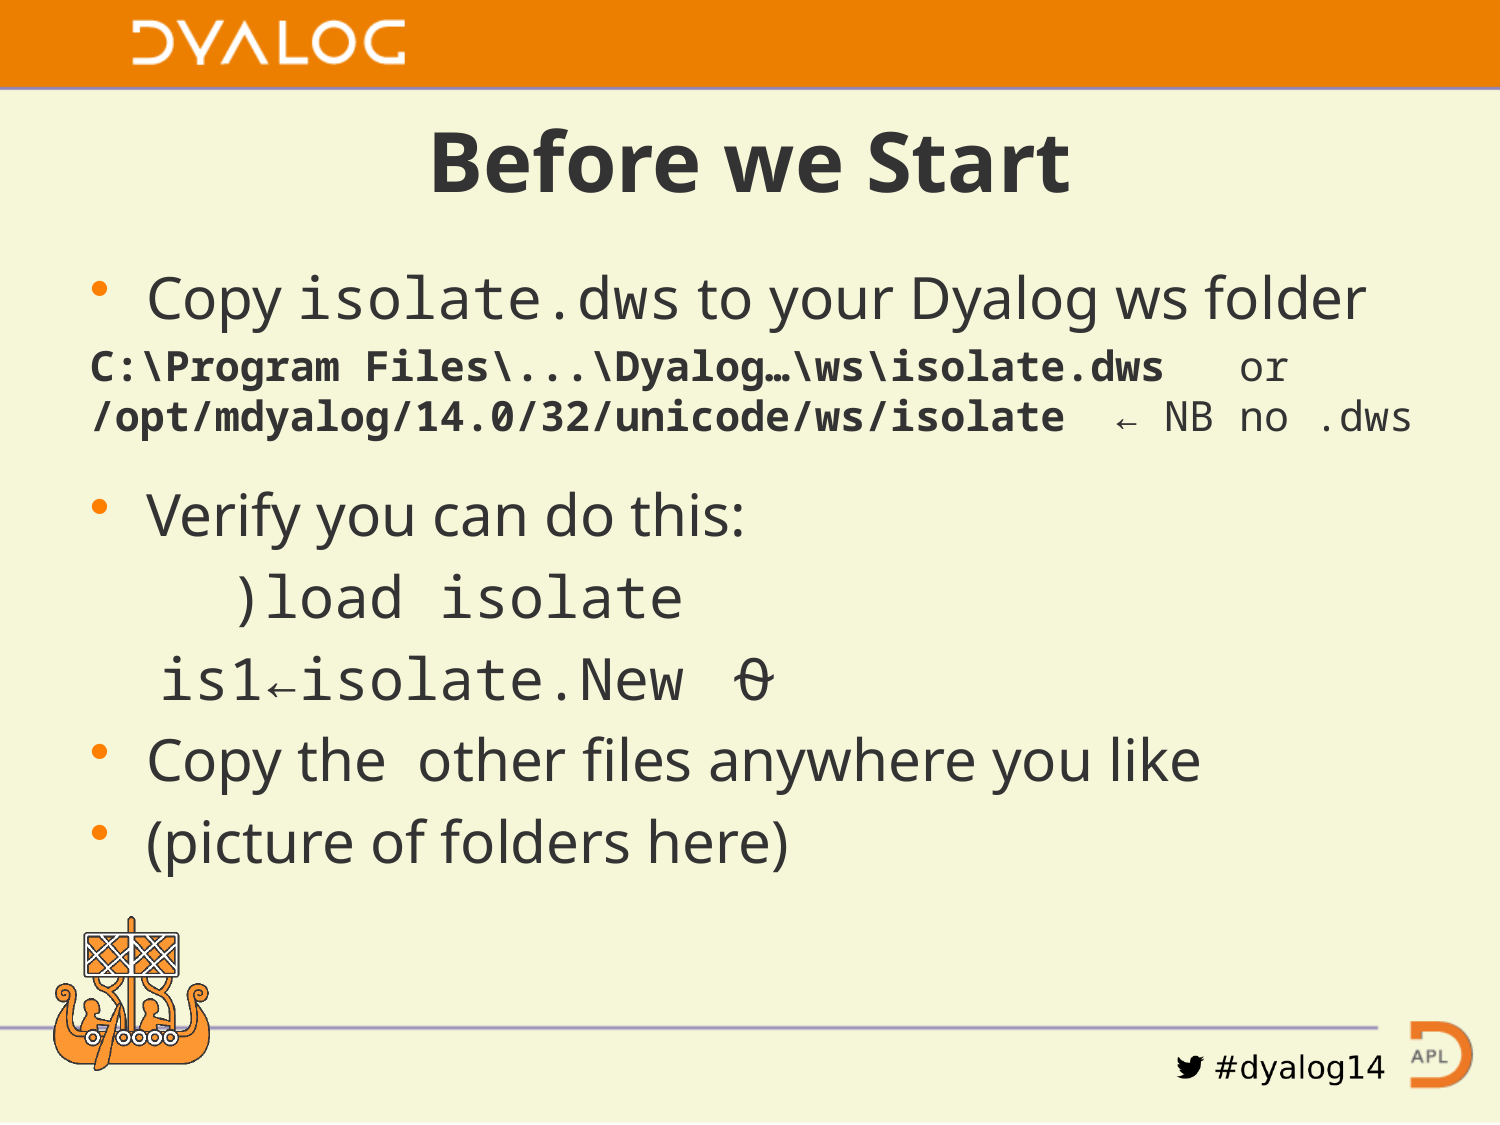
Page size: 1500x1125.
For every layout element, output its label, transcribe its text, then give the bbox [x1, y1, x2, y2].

list Copy isolate.dws to your Dyalog ws folder C:\Program Files\...\Dyalog…\ws\isolate.dws or /opt/mdyalog/14.0/32/unicode/ws/isolate ← NB no .dws Verify you can do this: )load isolate is1←isolate.New ⍬ Copy the other files anywhere you like (picture of folders here) [75, 253, 1464, 892]
picture [0, 0, 1500, 1123]
title Before we Start [123, 101, 1376, 253]
